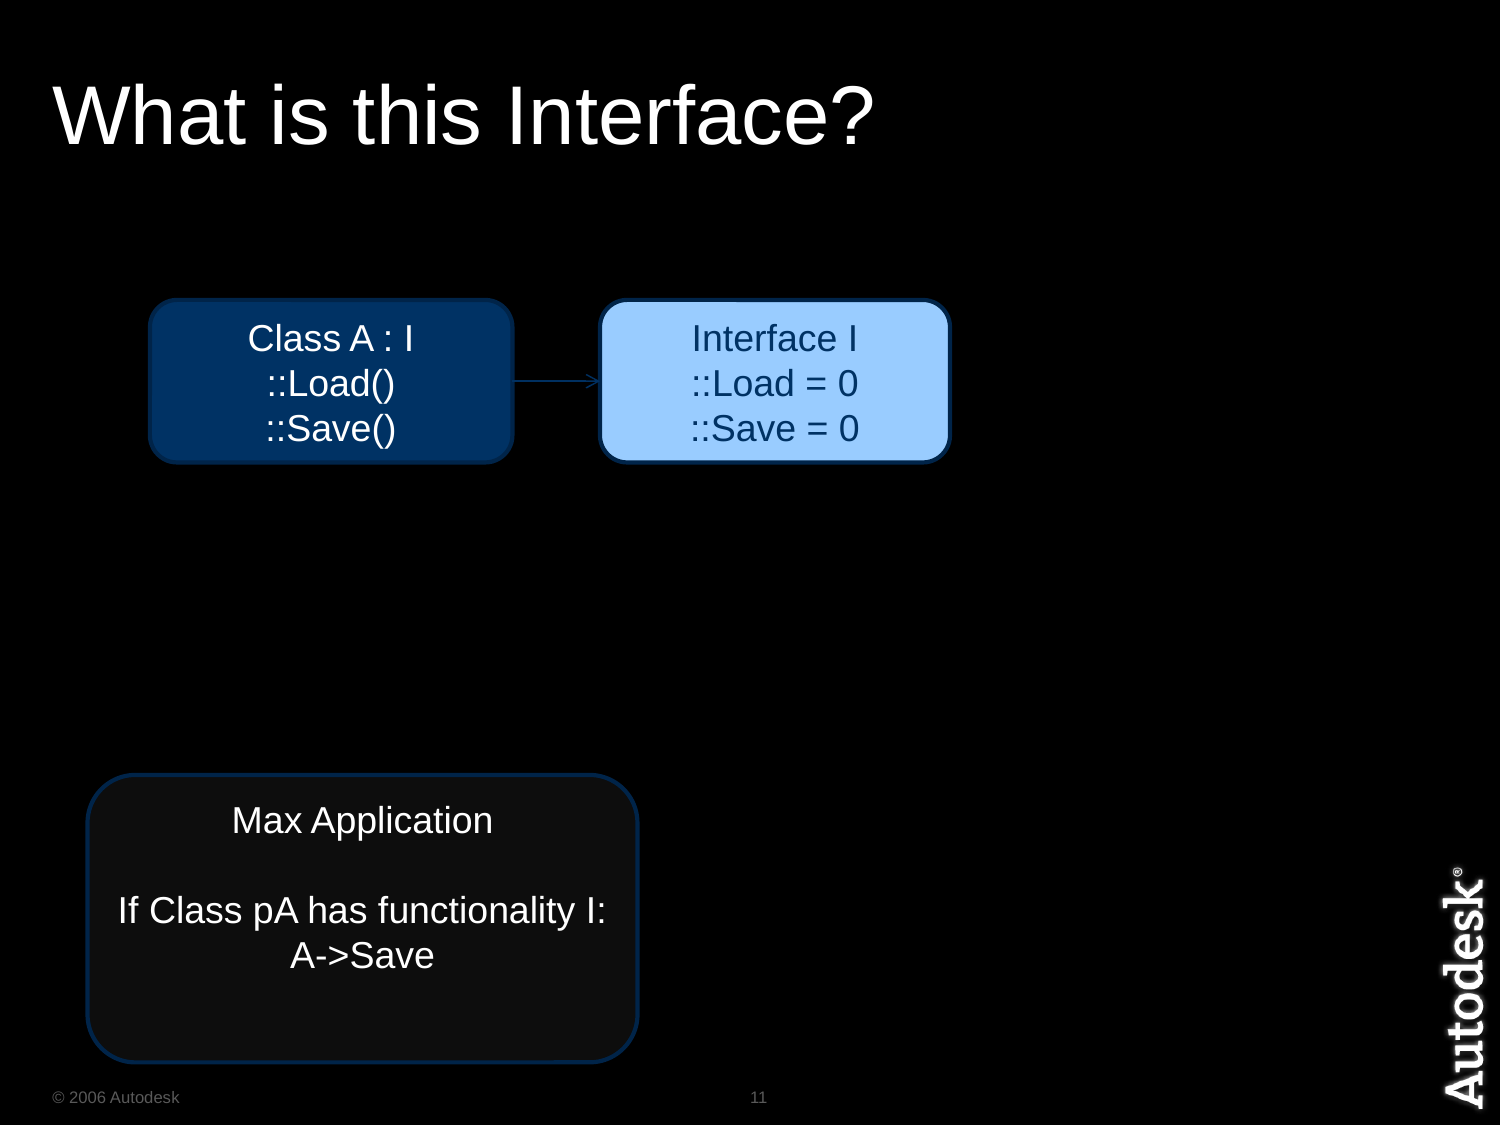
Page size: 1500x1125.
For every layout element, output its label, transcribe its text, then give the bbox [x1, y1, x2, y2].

text_box Max Application If Class pA has functionality I: A->Save [85, 772, 640, 1065]
text_box Interface I ::Load = 0 ::Save = 0 [597, 297, 953, 465]
title What is this Interface? [52, 22, 1401, 211]
text_box Class A : I ::Load() ::Save() [147, 297, 515, 465]
picture [1402, 0, 1500, 1125]
